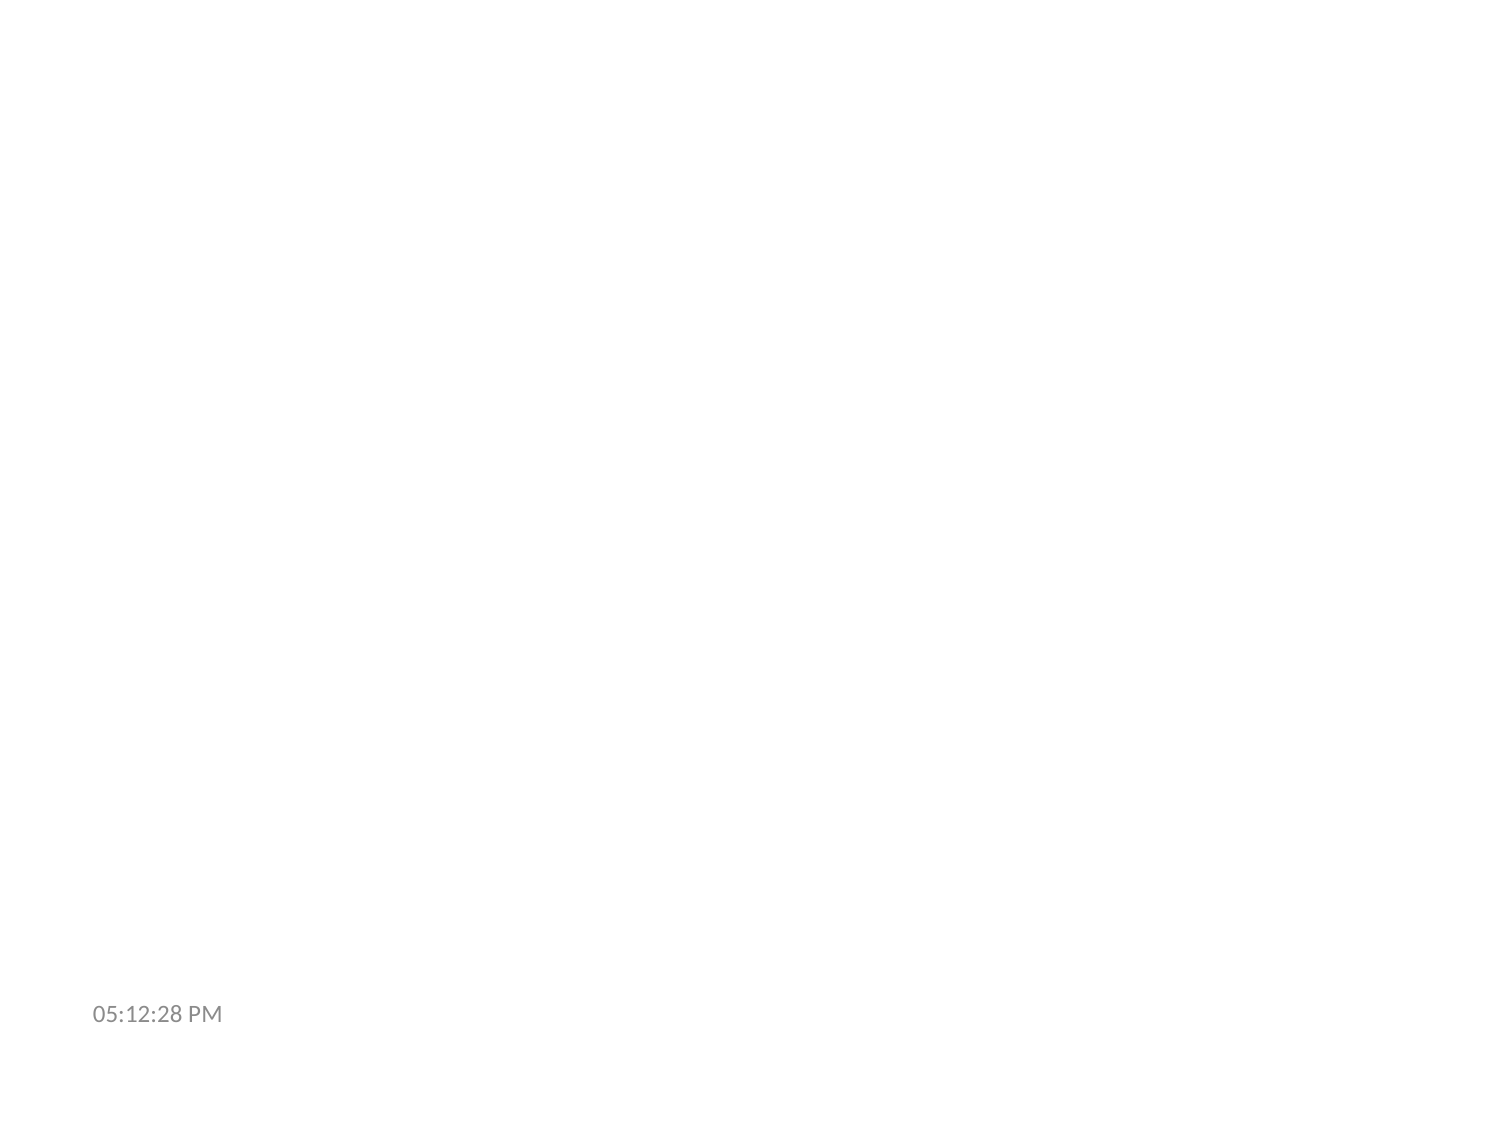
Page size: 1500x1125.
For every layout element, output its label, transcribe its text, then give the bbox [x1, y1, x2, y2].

text_box 3:35:09 PM [77, 982, 428, 1043]
